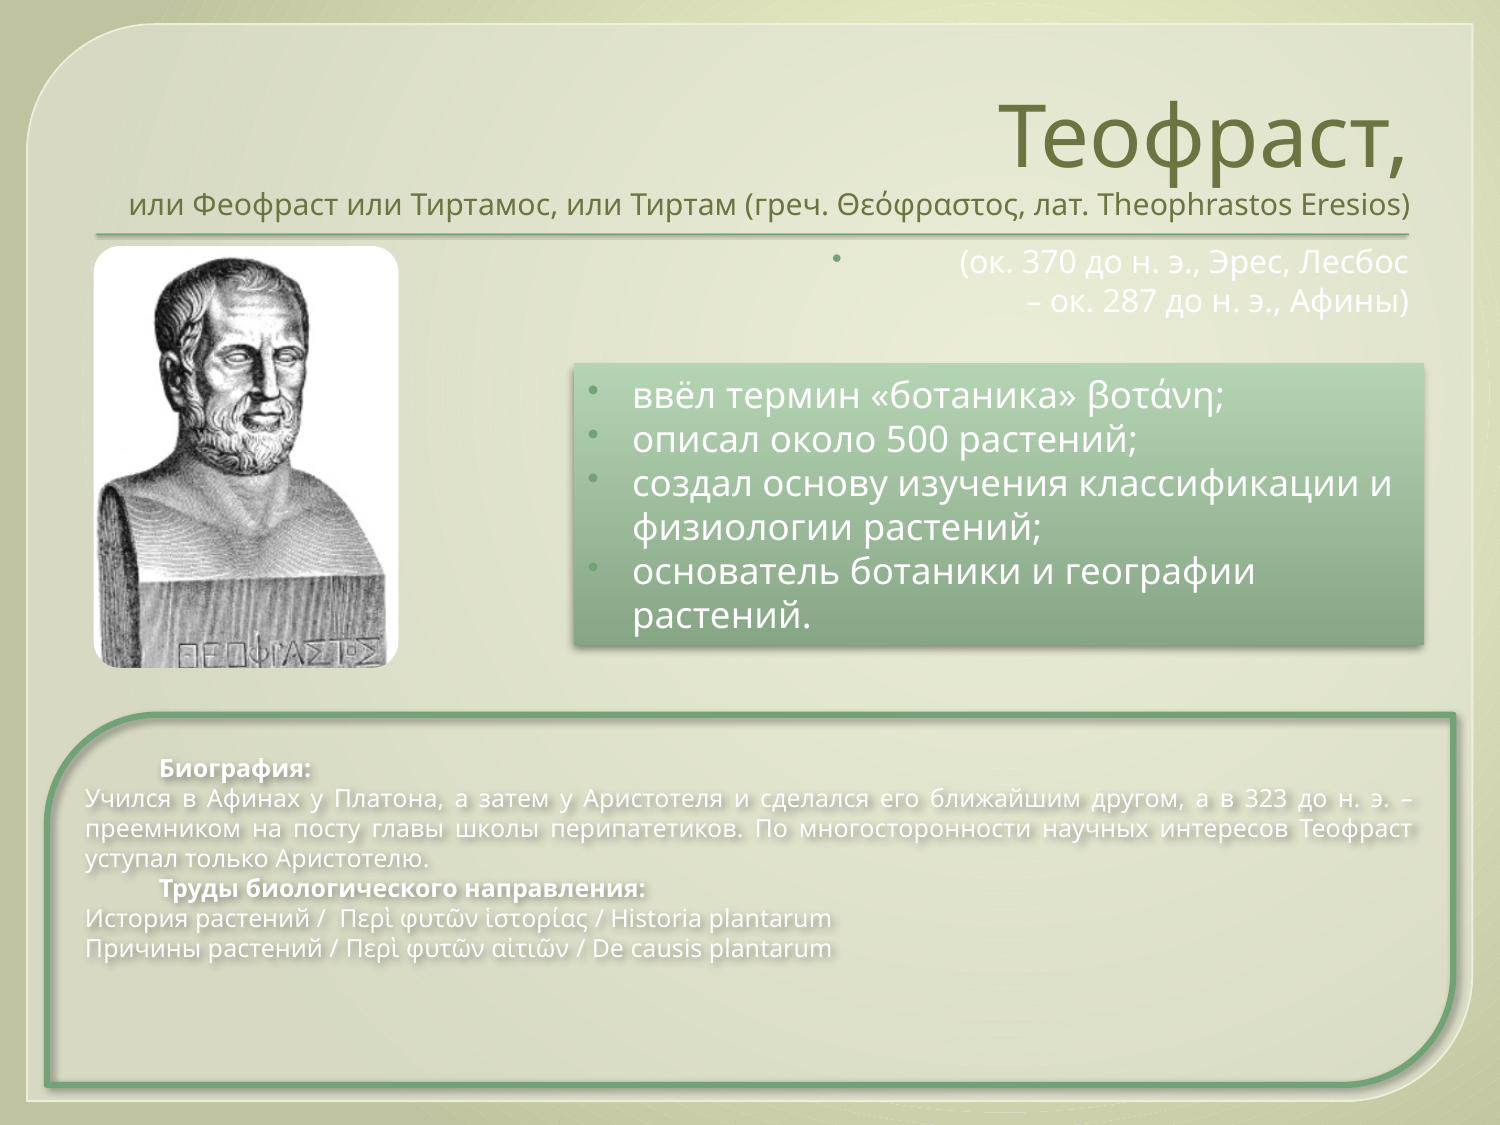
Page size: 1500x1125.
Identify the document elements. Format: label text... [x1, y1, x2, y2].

title Теофраст, или Феофраст или Тиртамос, или Тиртам (греч. Θεόφραστος, лат. Theophrastos Eresios) [75, 41, 1425, 230]
list (ок. 370 до н. э., Эрес, Лесбос – ок. 287 до н. э., Афины) [761, 234, 1425, 328]
picture [93, 245, 399, 669]
text_box Биография: Учился в Афинах у Платона, а затем у Аристотеля и сделался его ближайшим другом, а в 323 до н. э. – преемником на посту главы школы перипатетиков. По многосторонности научных интересов Теофраст уступал только Аристотелю. Труды биологического направления: История растений / Περὶ φυτῶν ἱστορίας / Historia plantarum Причины растений / Περὶ φυτῶν αἰτιῶν / De causis plantarum [43, 711, 1457, 1089]
text_box ввёл термин «ботаника» βοτάνη; описал около 500 растений; создал основу изучения классификации и физиологии растений; основатель ботаники и географии растений. [574, 363, 1425, 645]
